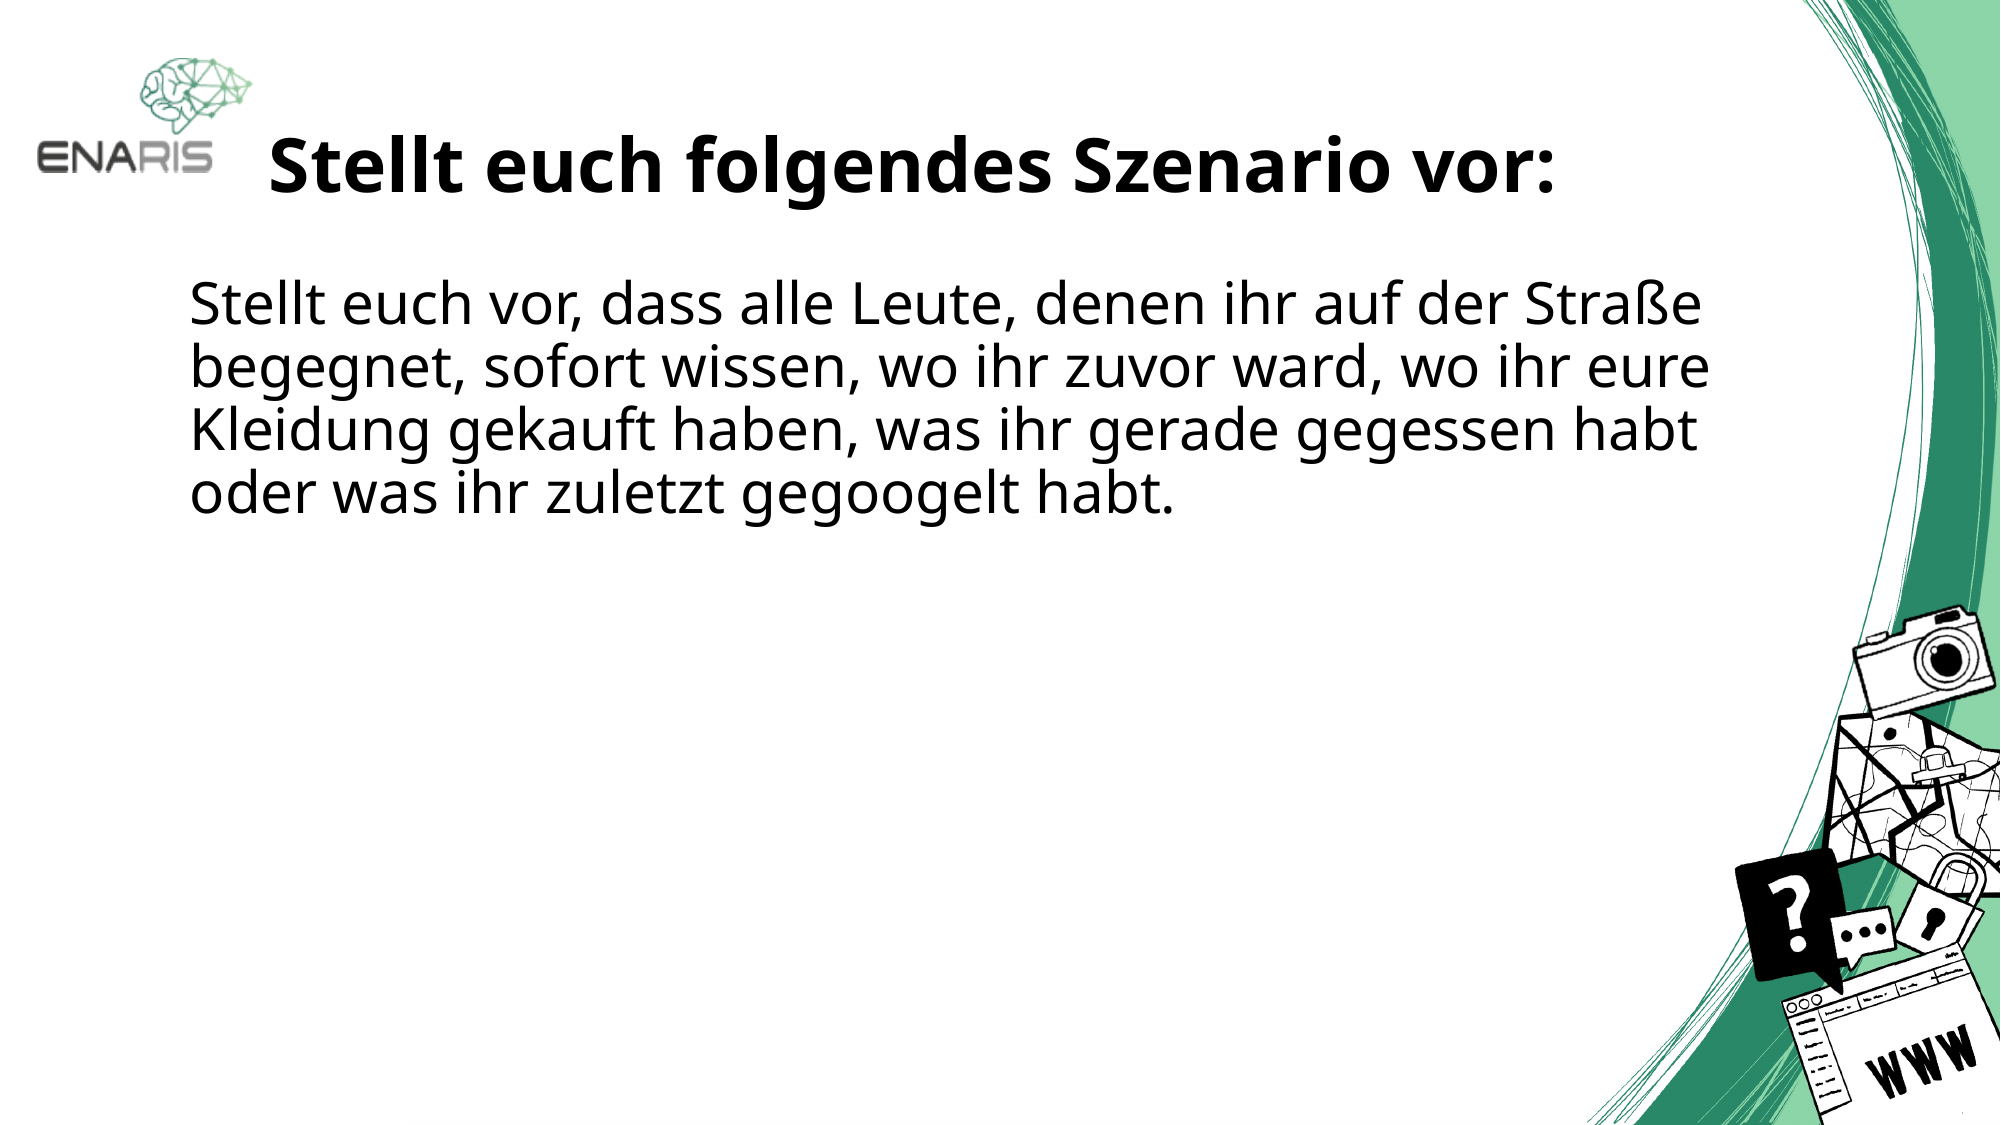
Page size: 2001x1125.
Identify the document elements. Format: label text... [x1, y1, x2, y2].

list Stellt euch vor, dass alle Leute, denen ihr auf der Straße begegnet, sofort wissen, wo ihr zuvor ward, wo ihr eure Kleidung gekauft haben, was ihr gerade gegessen habt oder was ihr zuletzt gegoogelt habt. [137, 267, 1728, 982]
picture [408, 0, 2000, 1125]
title Stellt euch folgendes Szenario vor: [253, 59, 1863, 278]
picture [37, 58, 254, 173]
